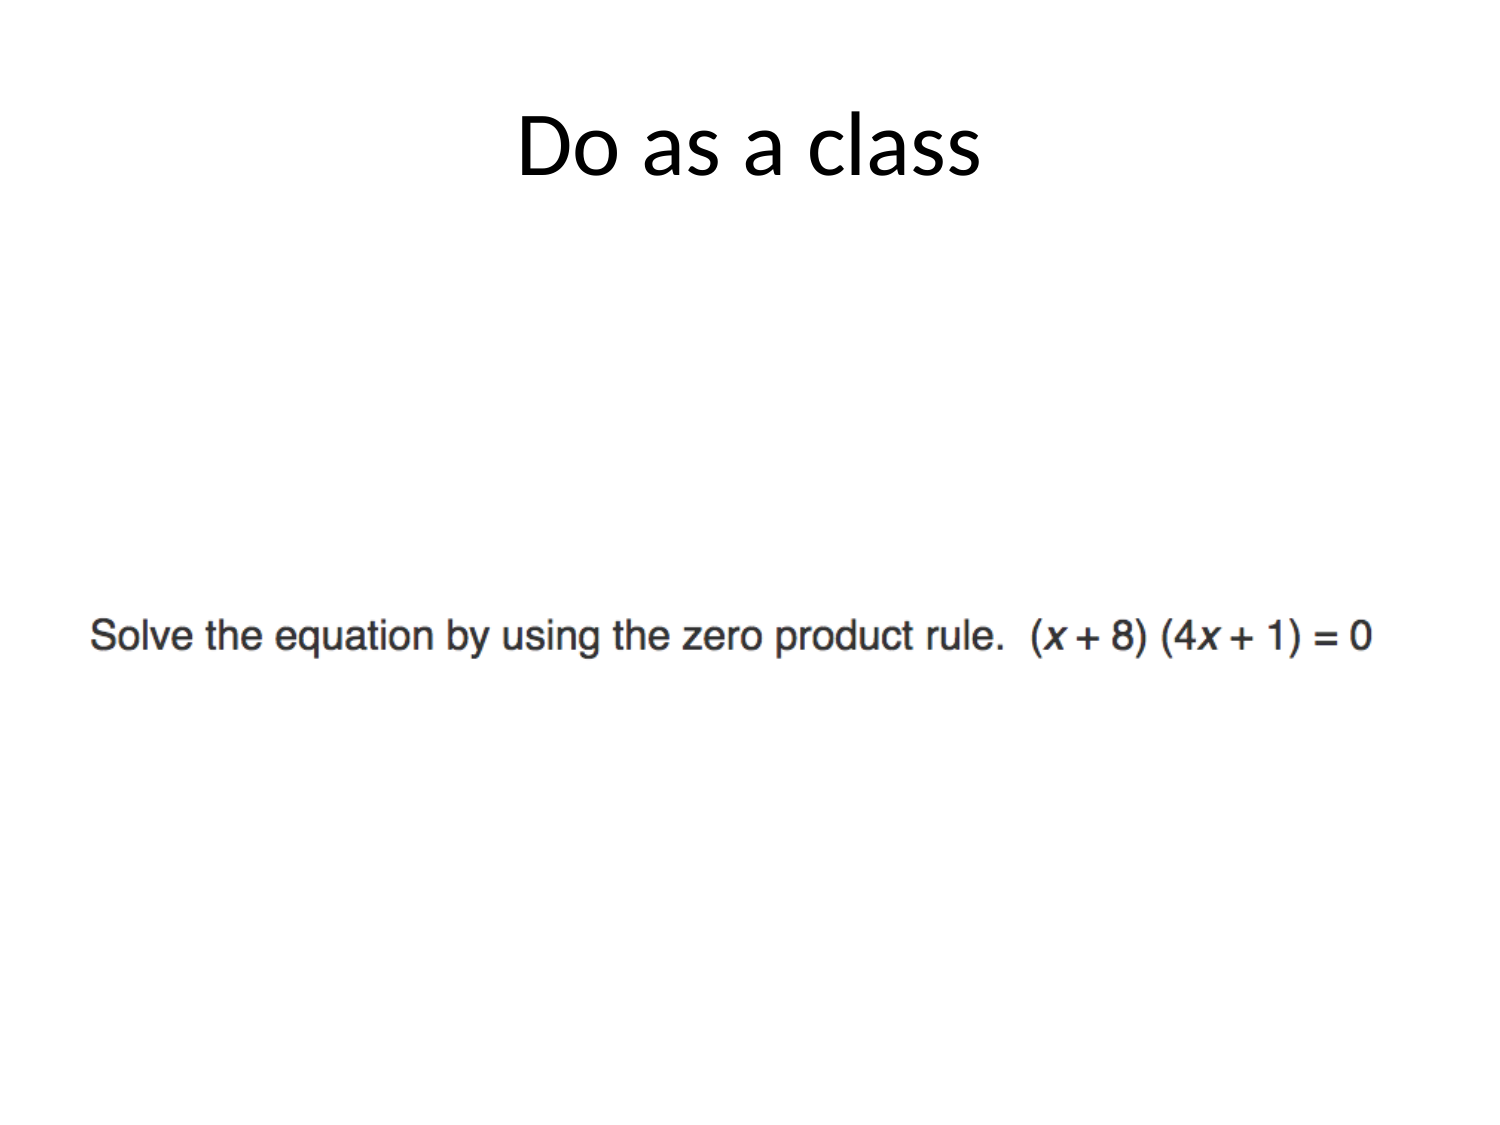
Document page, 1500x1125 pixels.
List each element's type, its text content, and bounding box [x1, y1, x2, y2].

title Do as a class [75, 45, 1425, 233]
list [74, 262, 1426, 1006]
